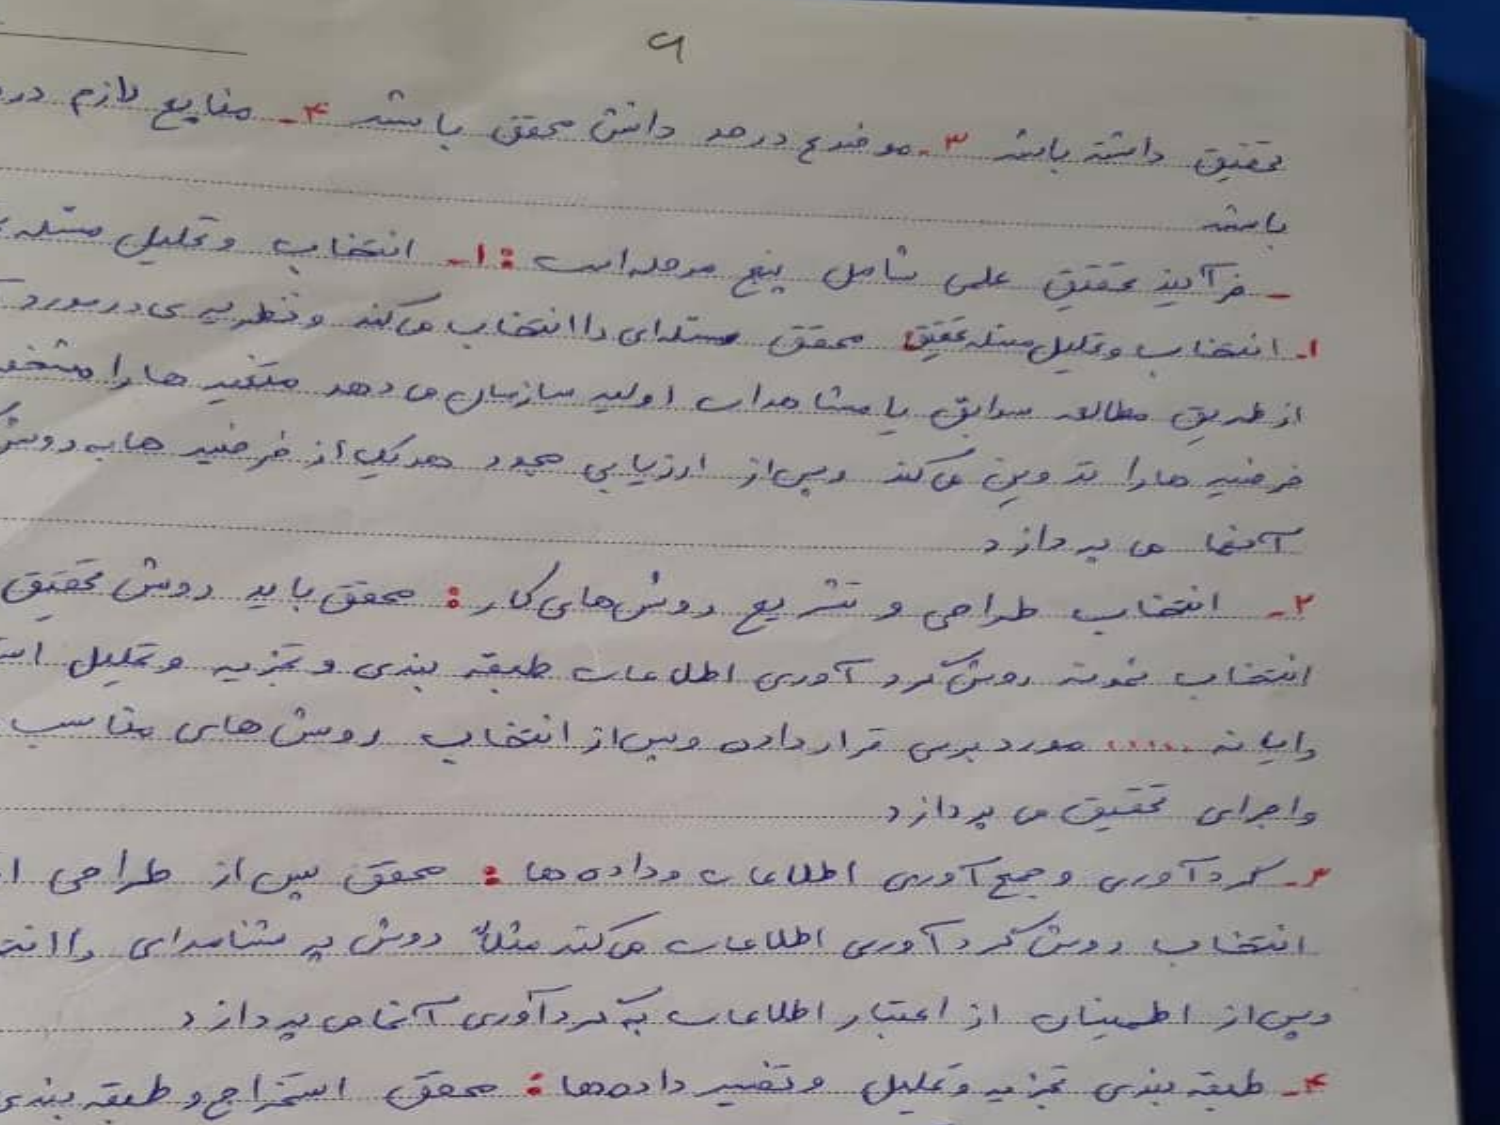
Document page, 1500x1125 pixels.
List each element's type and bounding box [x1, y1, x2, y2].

list [0, 0, 1500, 1125]
